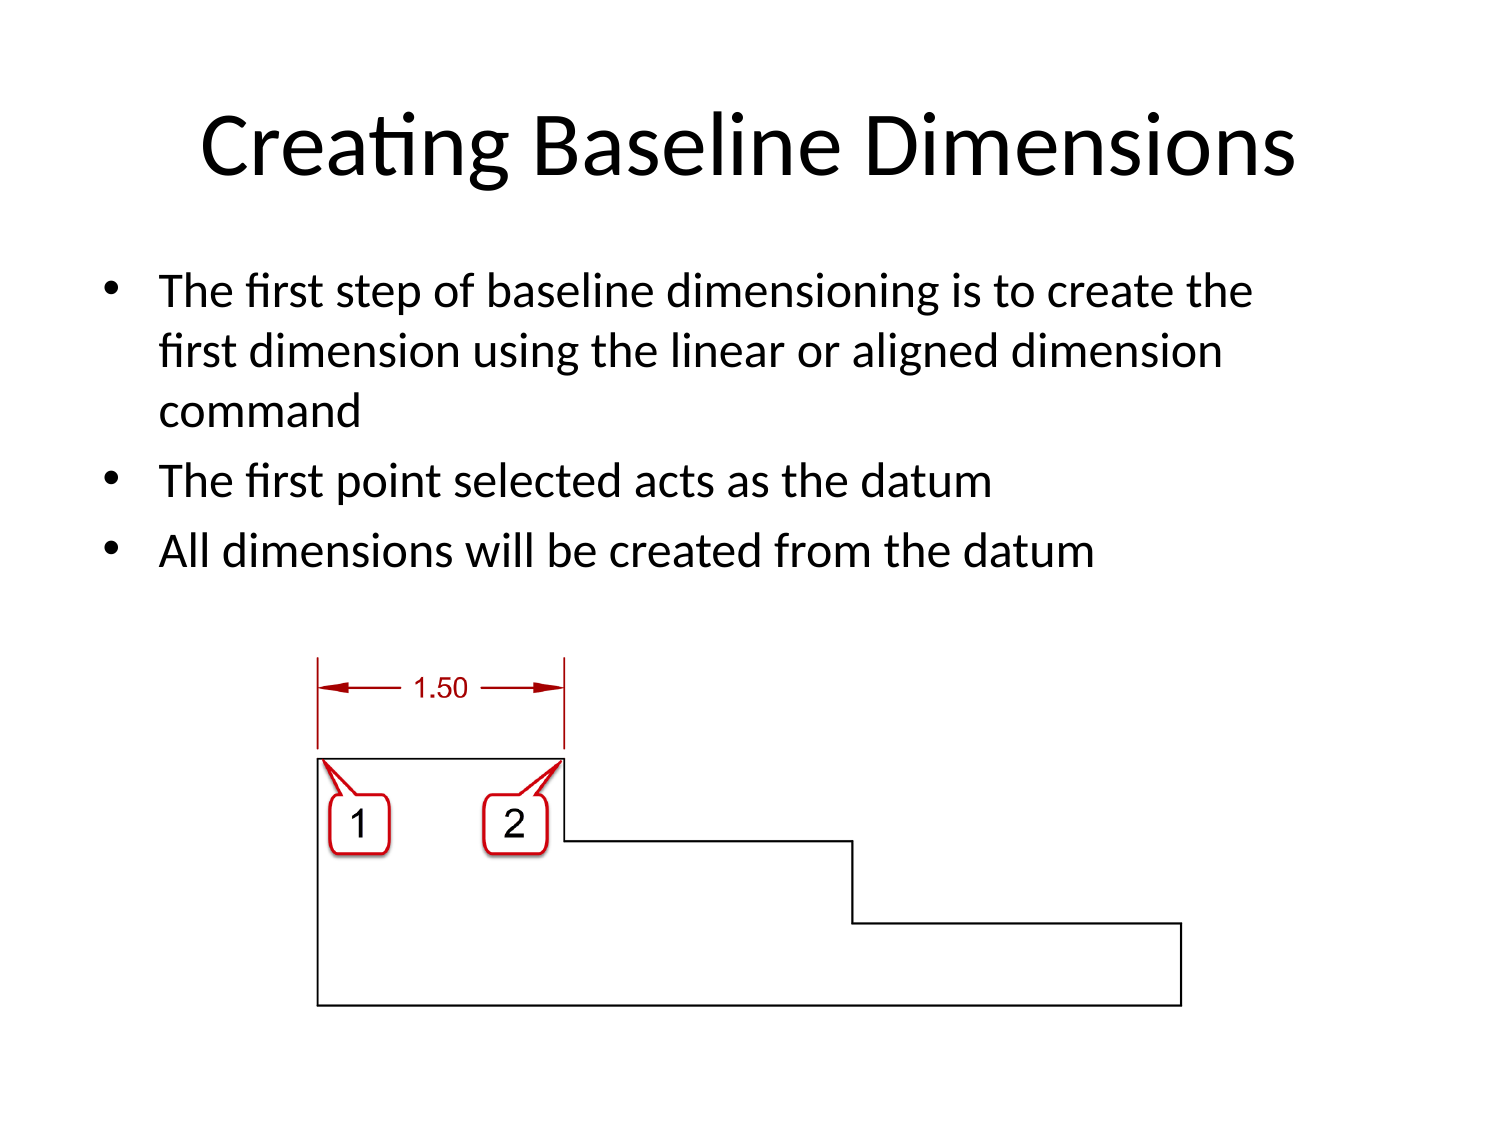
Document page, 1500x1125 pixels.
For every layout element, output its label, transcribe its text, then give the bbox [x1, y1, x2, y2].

picture [307, 649, 1193, 1016]
title Creating Baseline Dimensions [75, 45, 1425, 233]
list The first step of baseline dimensioning is to create the first dimension using the linear or aligned dimension command The first point selected acts as the datum All dimensions will be created from the datum [87, 249, 1313, 1075]
